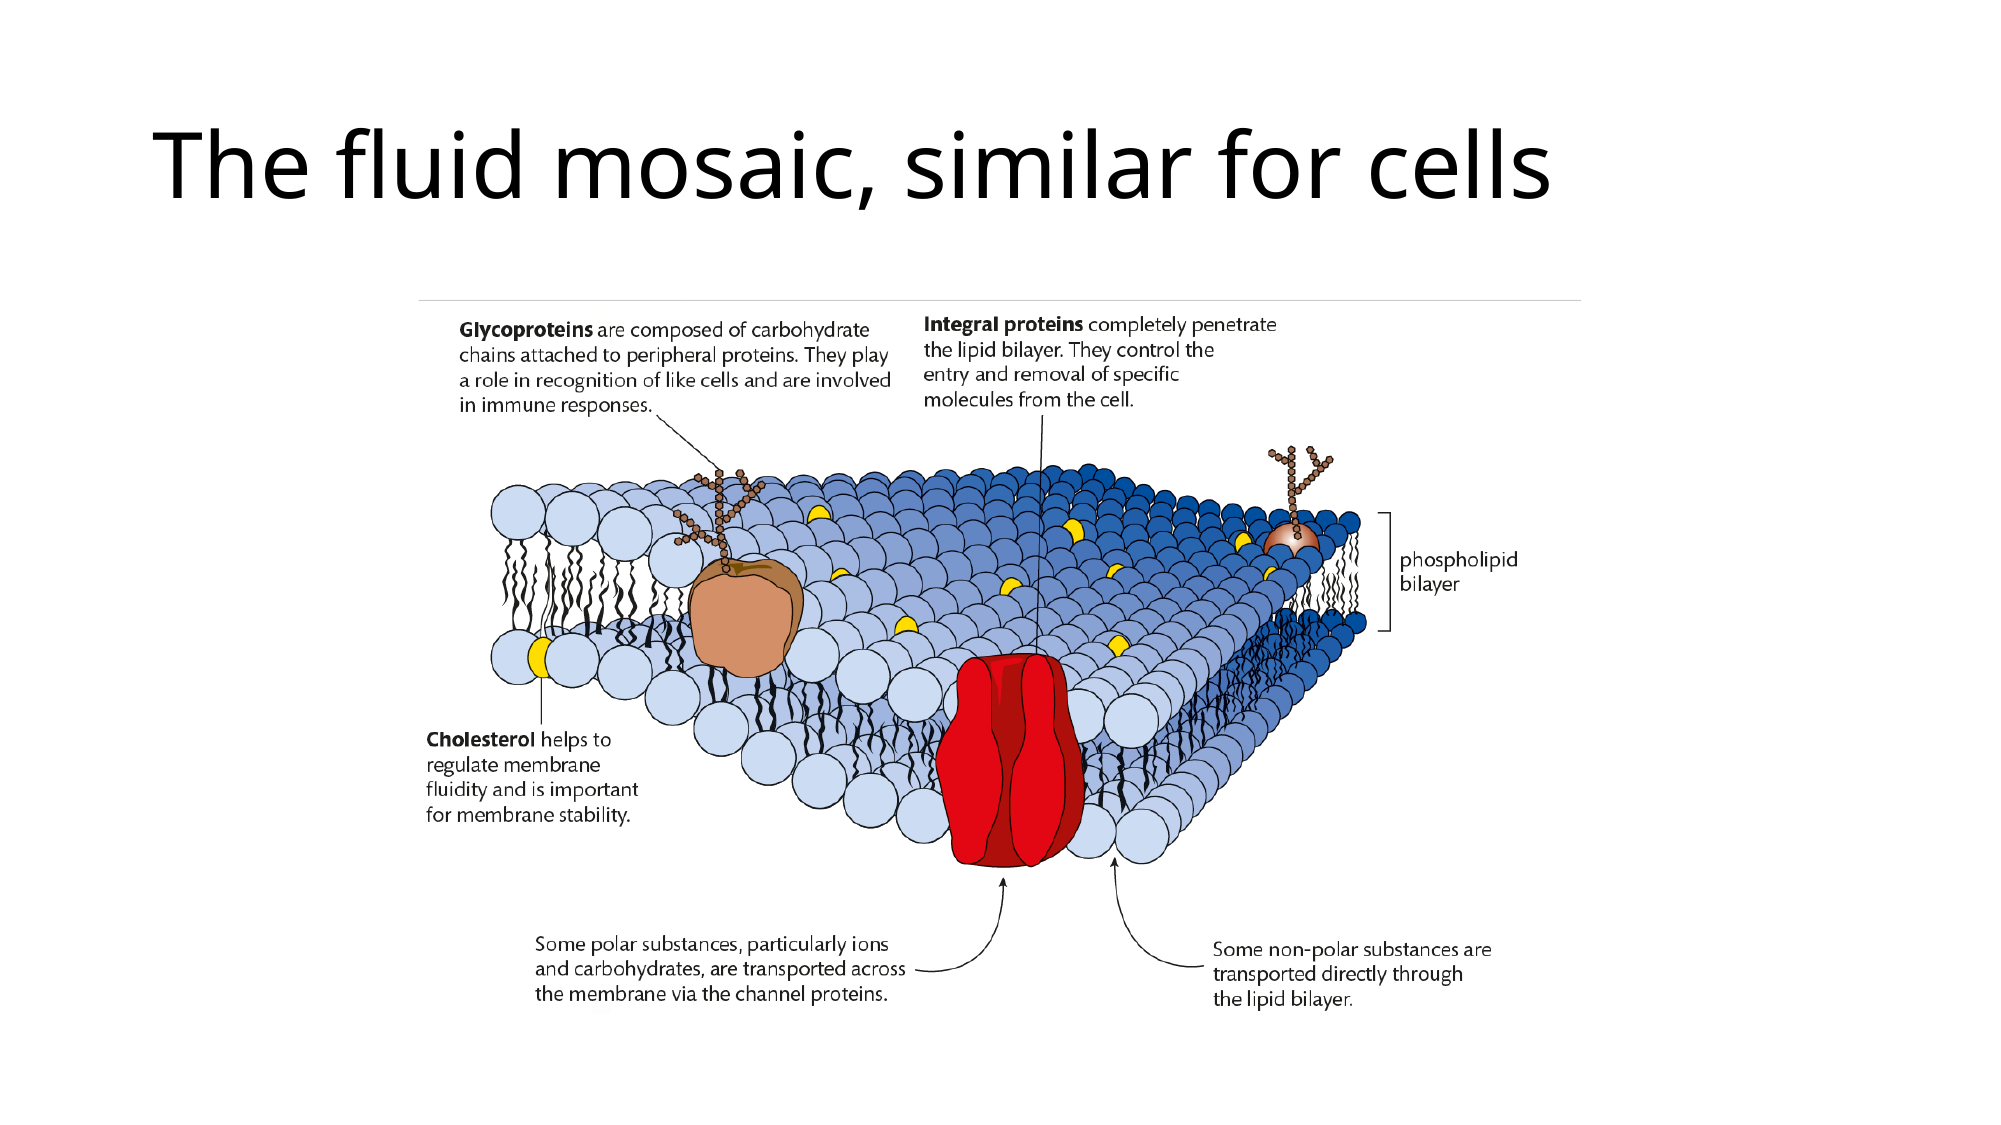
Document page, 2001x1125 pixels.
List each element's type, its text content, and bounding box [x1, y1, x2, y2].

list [418, 299, 1582, 1014]
title The fluid mosaic, similar for cells [137, 59, 1863, 278]
